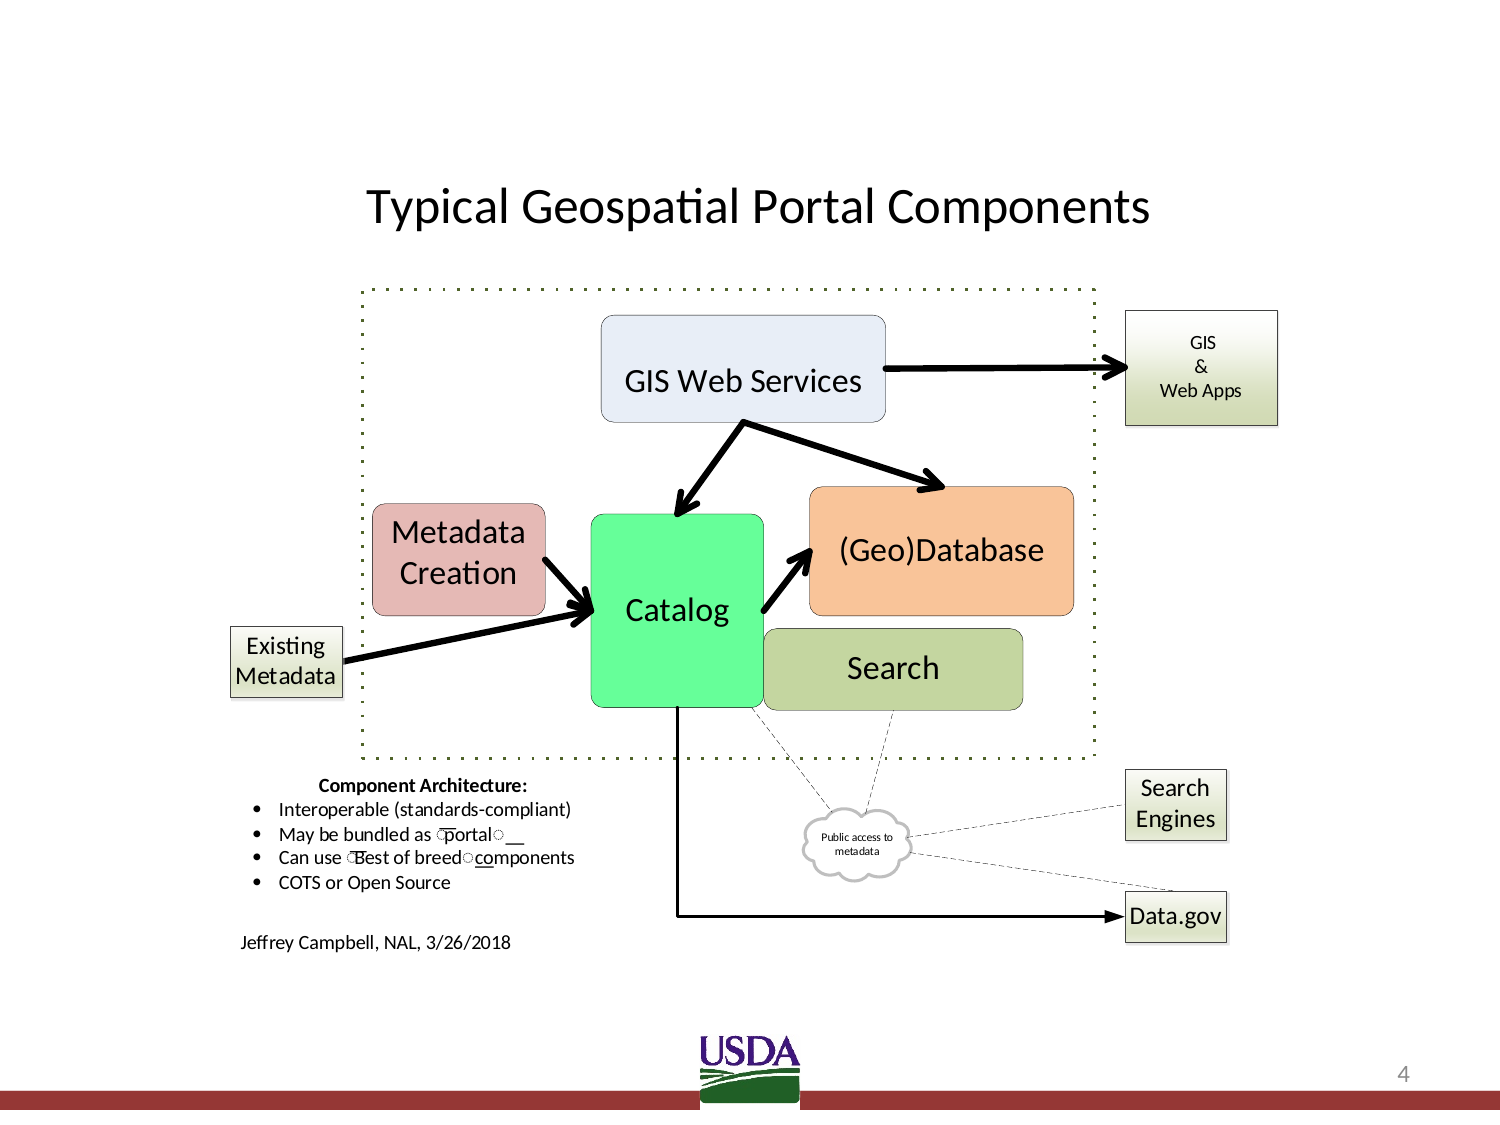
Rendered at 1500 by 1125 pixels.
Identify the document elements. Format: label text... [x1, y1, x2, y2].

picture [699, 1034, 801, 1104]
picture [220, 160, 1280, 965]
slide_number 4 [1074, 1042, 1425, 1103]
